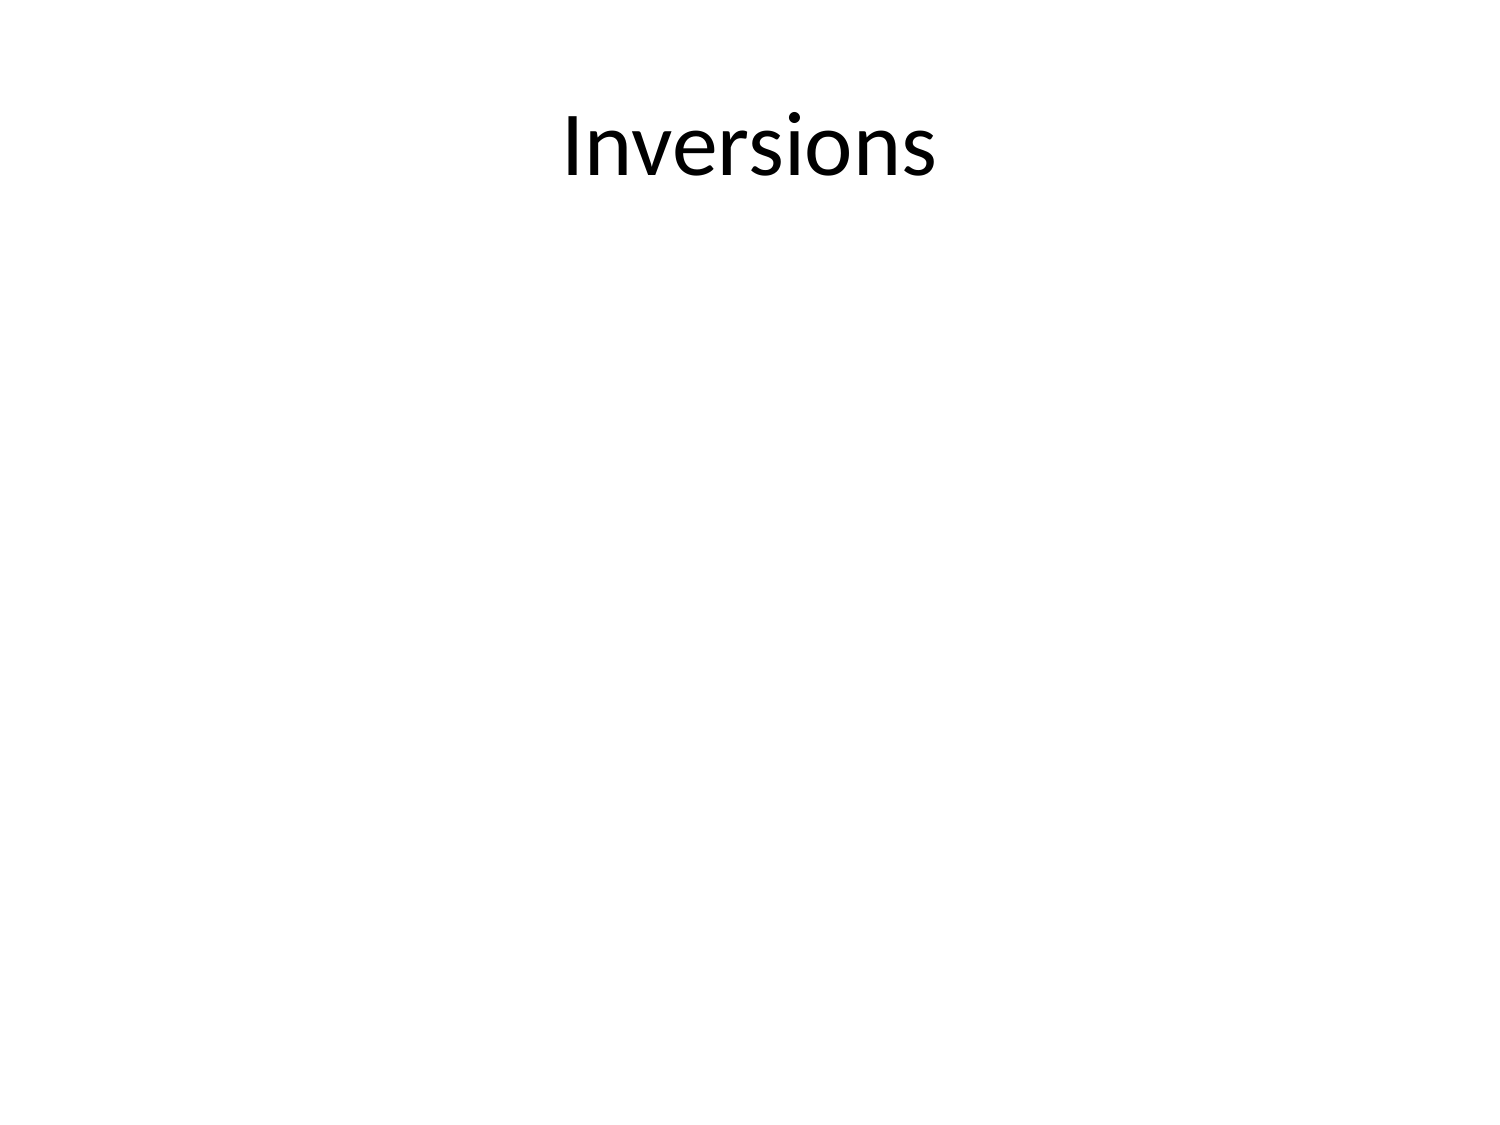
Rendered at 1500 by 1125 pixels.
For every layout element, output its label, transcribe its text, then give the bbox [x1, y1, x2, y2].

title Inversions [75, 45, 1425, 233]
